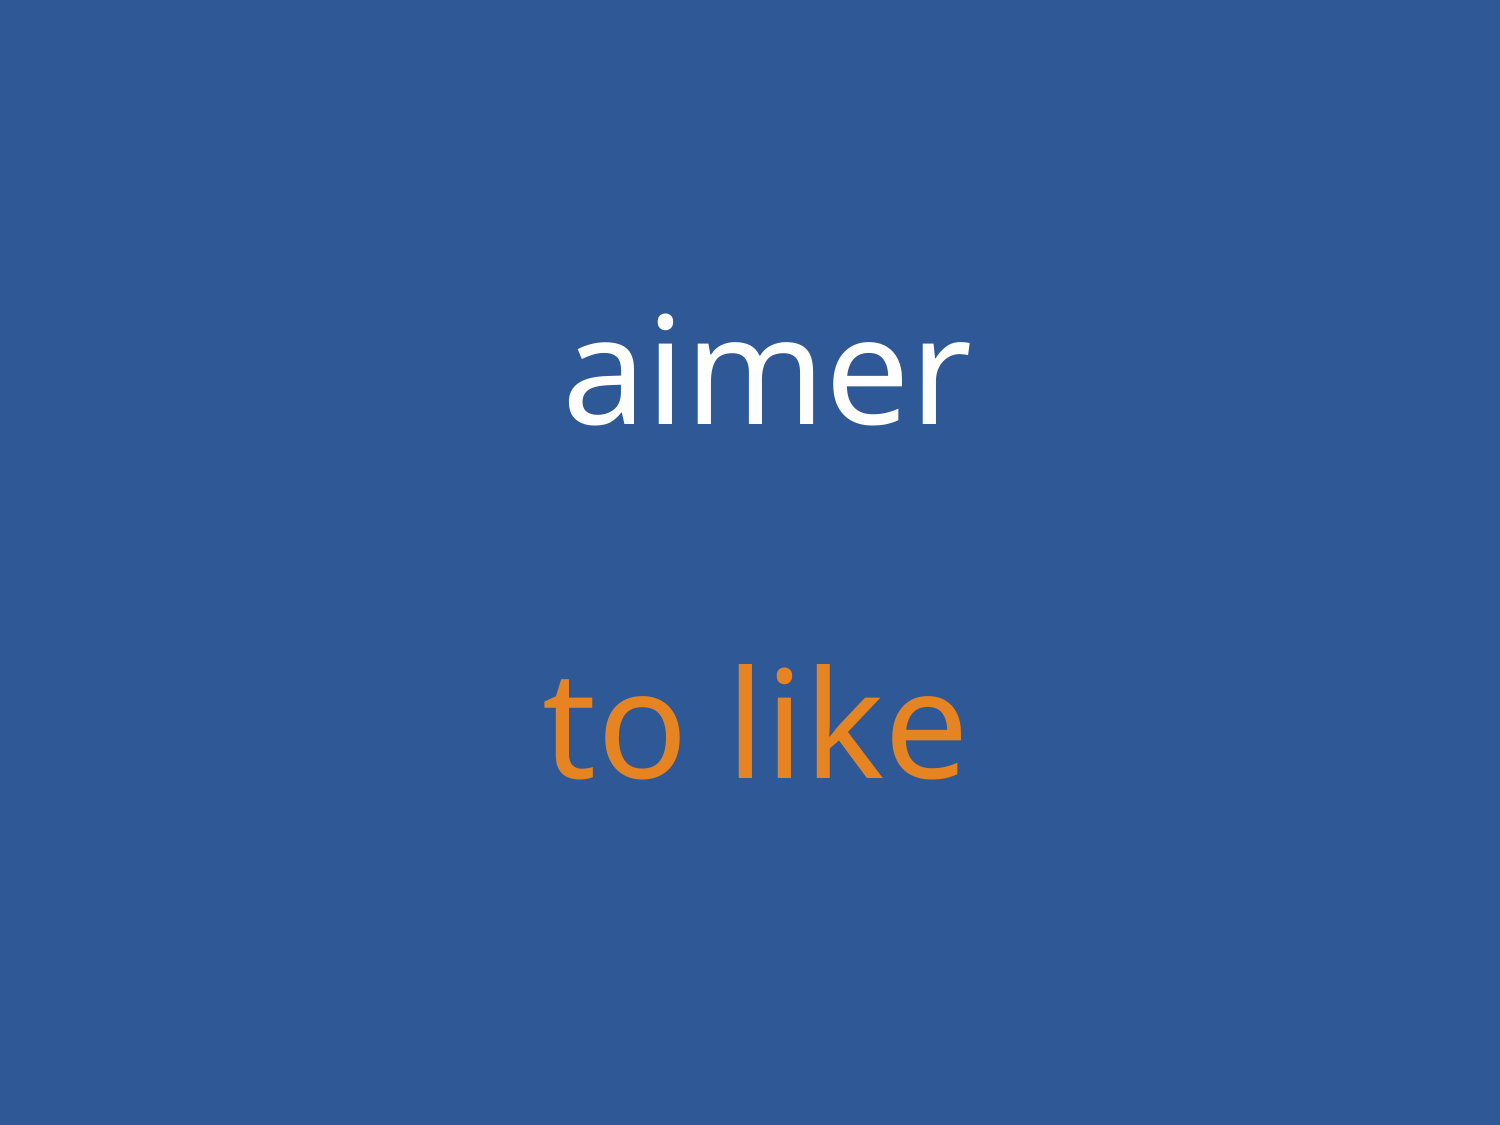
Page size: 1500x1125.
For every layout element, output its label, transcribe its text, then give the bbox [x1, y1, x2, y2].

text_box to like [301, 621, 1211, 817]
text_box aimer [301, 267, 1235, 462]
